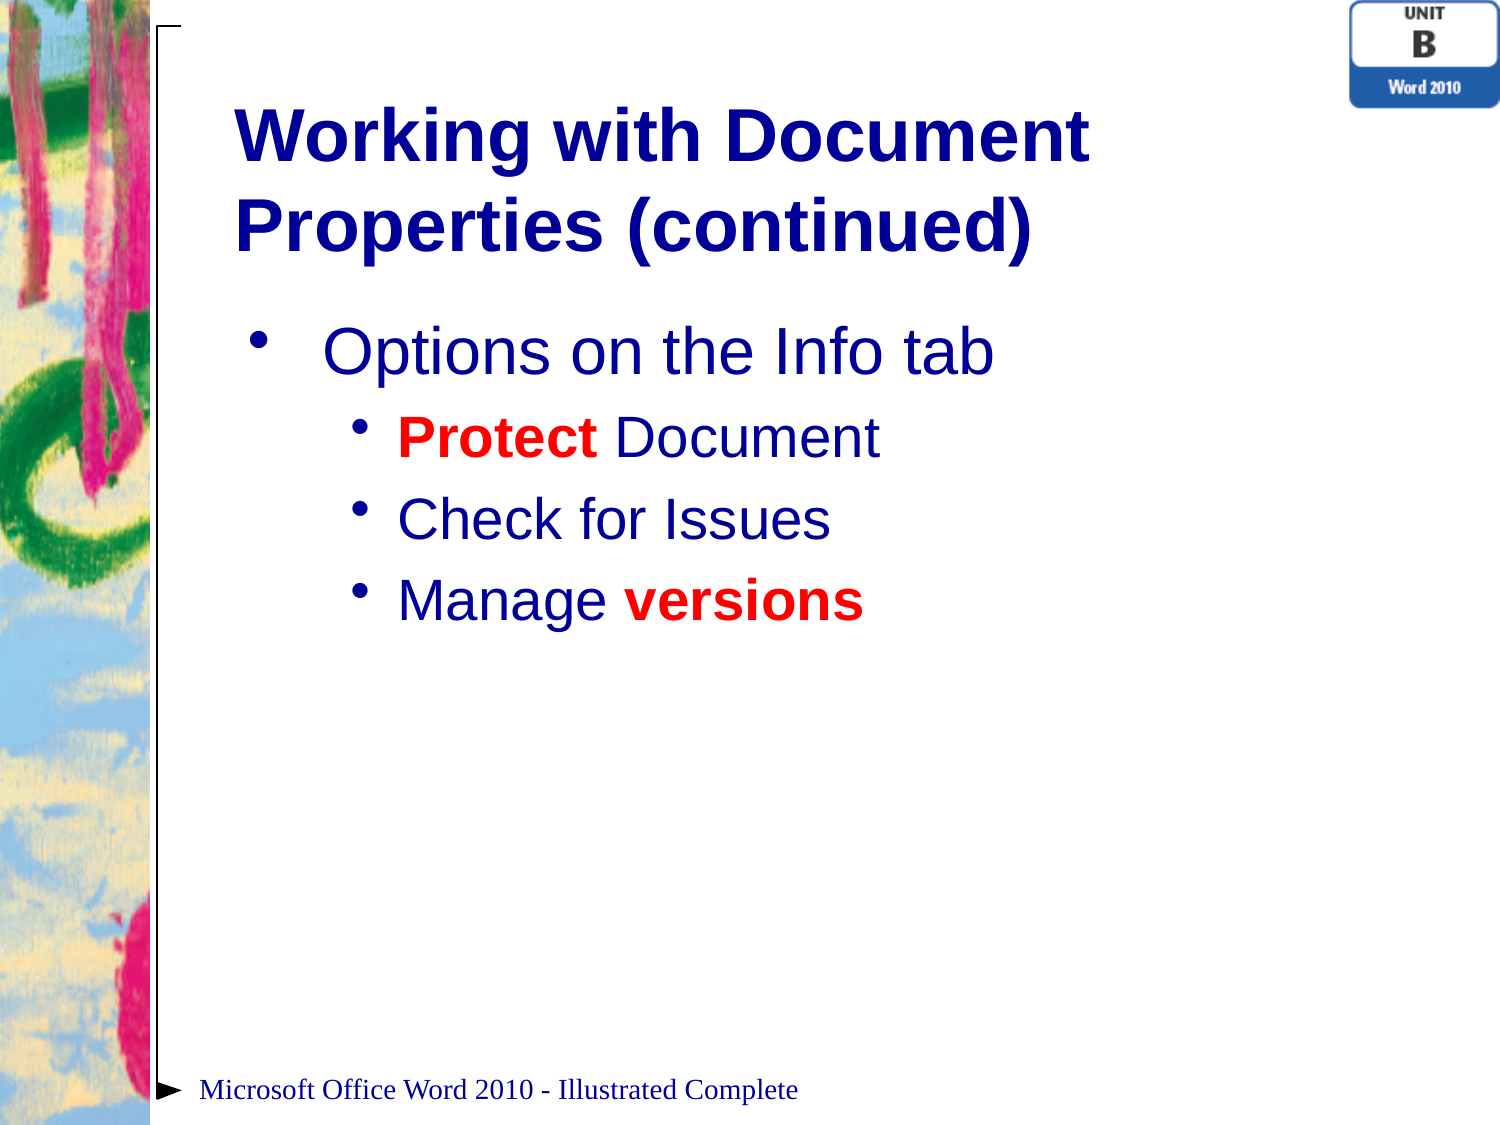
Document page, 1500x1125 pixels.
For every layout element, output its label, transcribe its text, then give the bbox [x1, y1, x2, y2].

footer Microsoft Office Word 2010 - Illustrated Complete [183, 1062, 1147, 1125]
picture [0, 0, 150, 1125]
list Options on the Info tab Protect Document Check for Issues Manage versions [232, 299, 1447, 1038]
picture [1348, 0, 1500, 110]
title Working with Document Properties (continued) [218, 113, 1359, 240]
